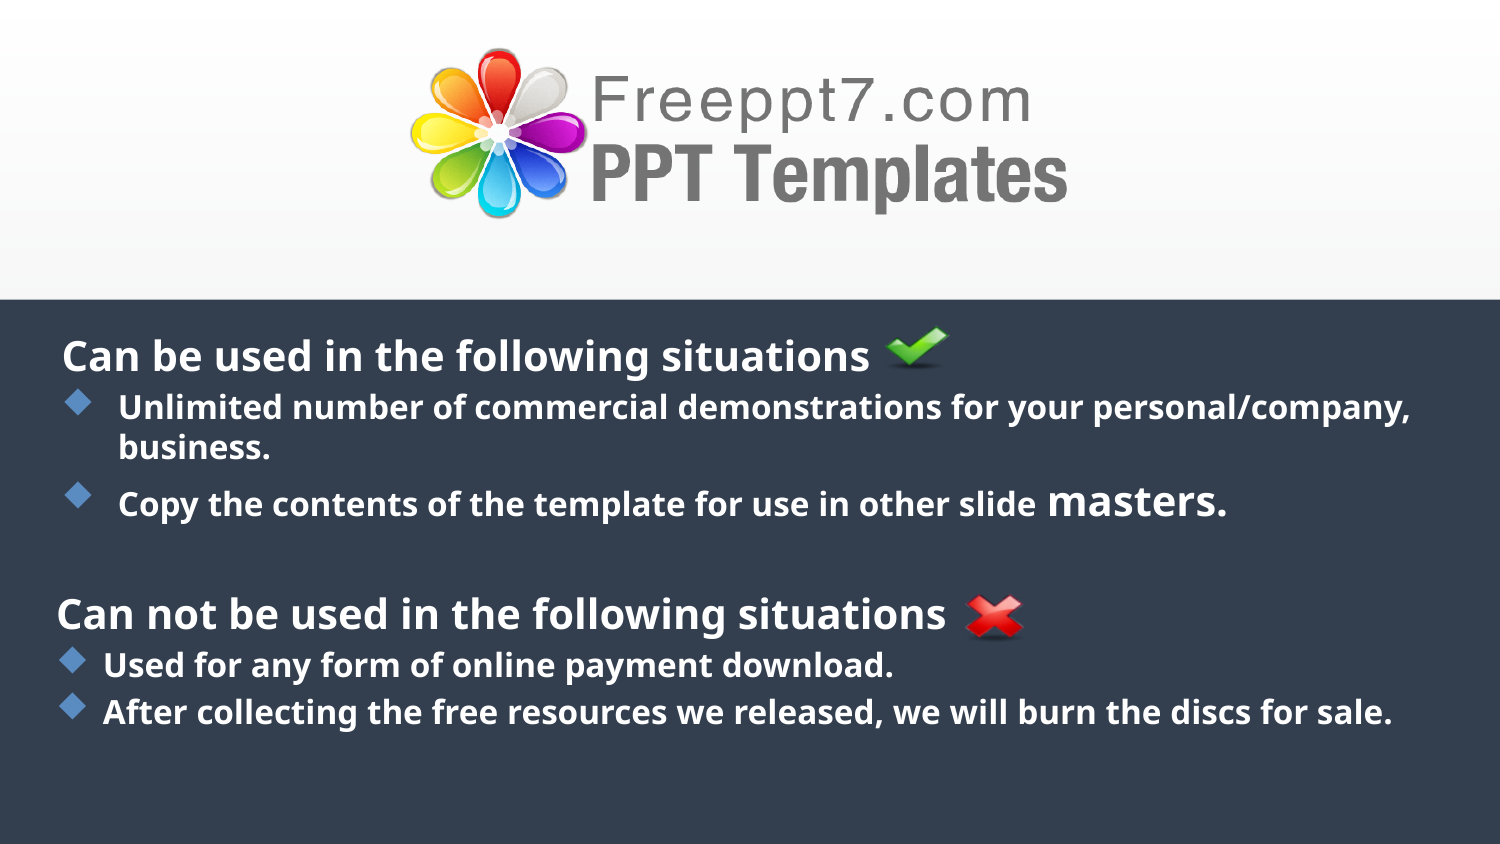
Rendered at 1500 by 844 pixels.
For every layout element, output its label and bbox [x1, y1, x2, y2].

picture [403, 44, 1172, 222]
text_box [0, 299, 1500, 844]
